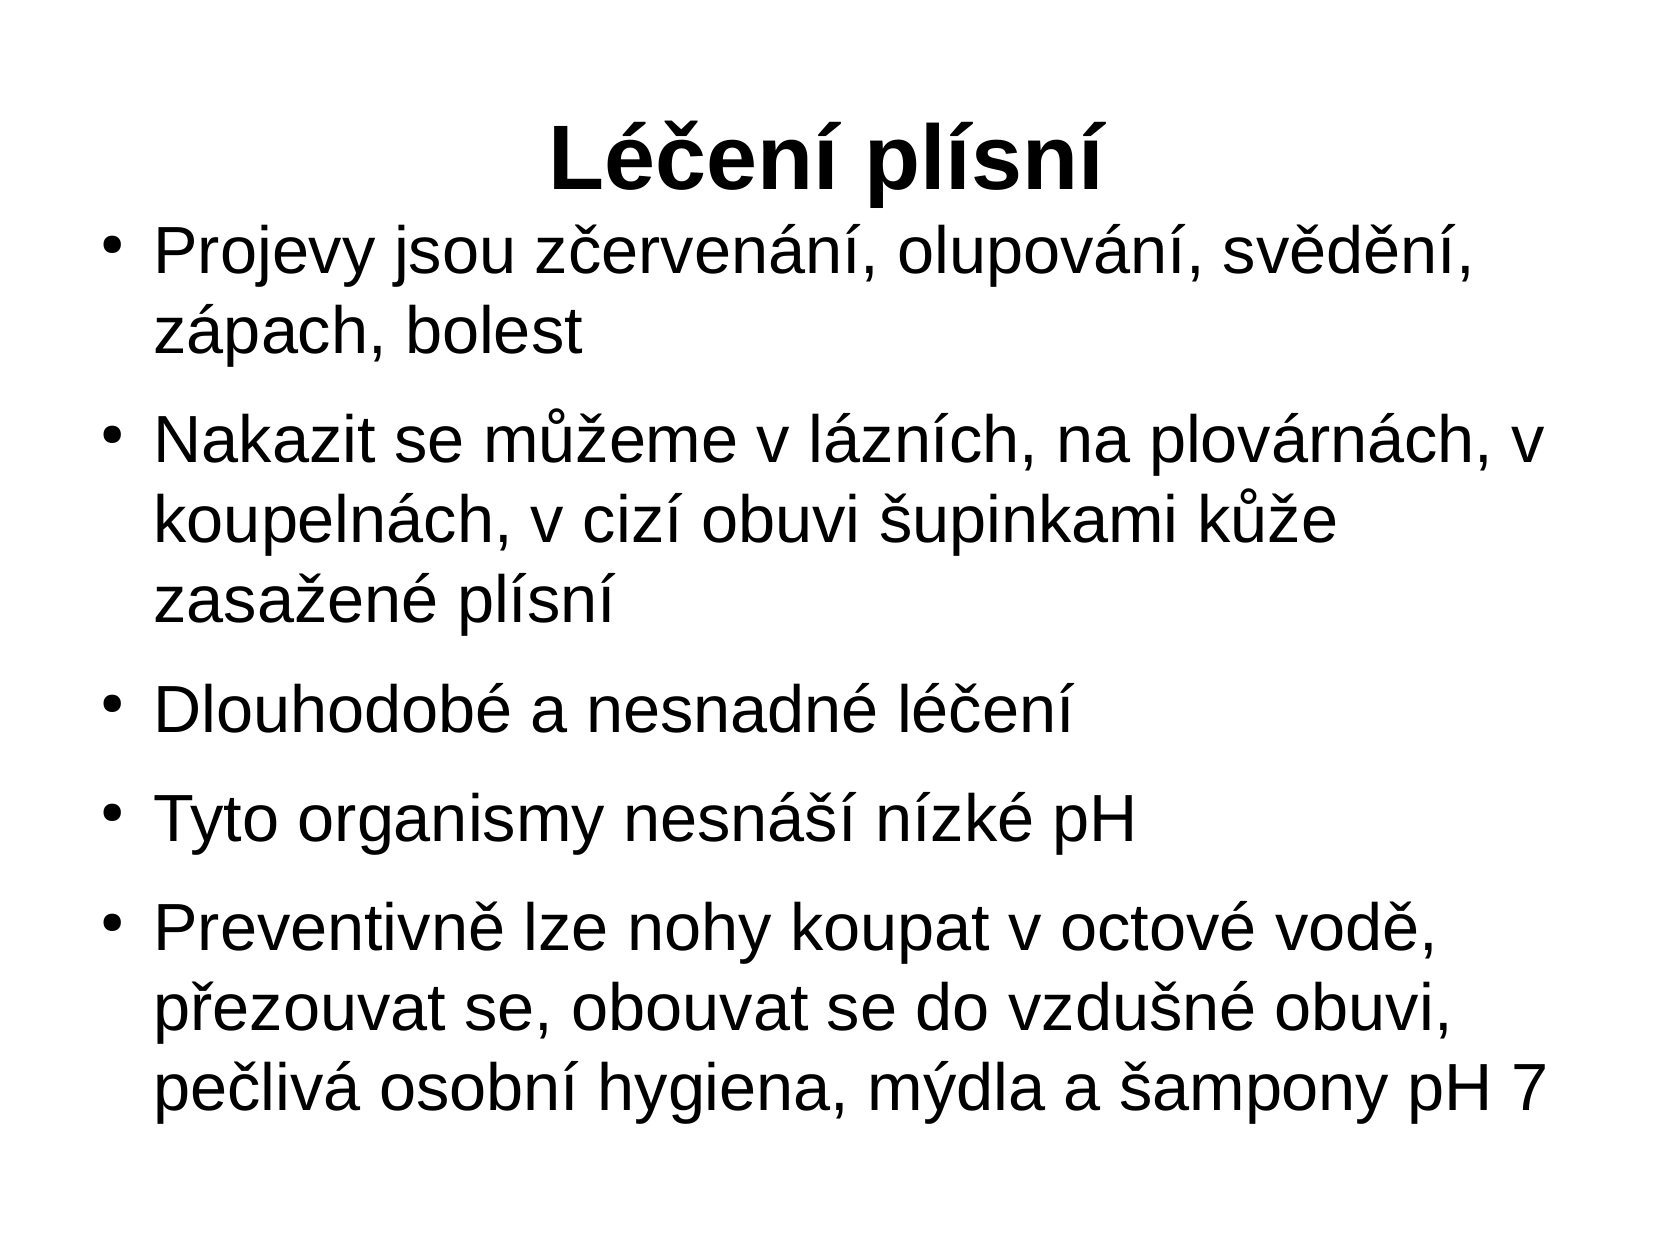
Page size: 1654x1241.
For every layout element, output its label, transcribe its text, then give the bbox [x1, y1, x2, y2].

list Projevy jsou zčervenání, olupování, svědění, zápach, bolest Nakazit se můžeme v lázních, na plovárnách, v koupelnách, v cizí obuvi šupinkami kůže zasažené plísní Dlouhodobé a nesnadné léčení Tyto organismy nesnáší nízké pH Preventivně lze nohy koupat v octové vodě, přezouvat se, obouvat se do vzdušné obuvi, pečlivá osobní hygiena, mýdla a šampony pH 7 [82, 206, 1571, 1164]
title Léčení plísní [82, 49, 1571, 206]
